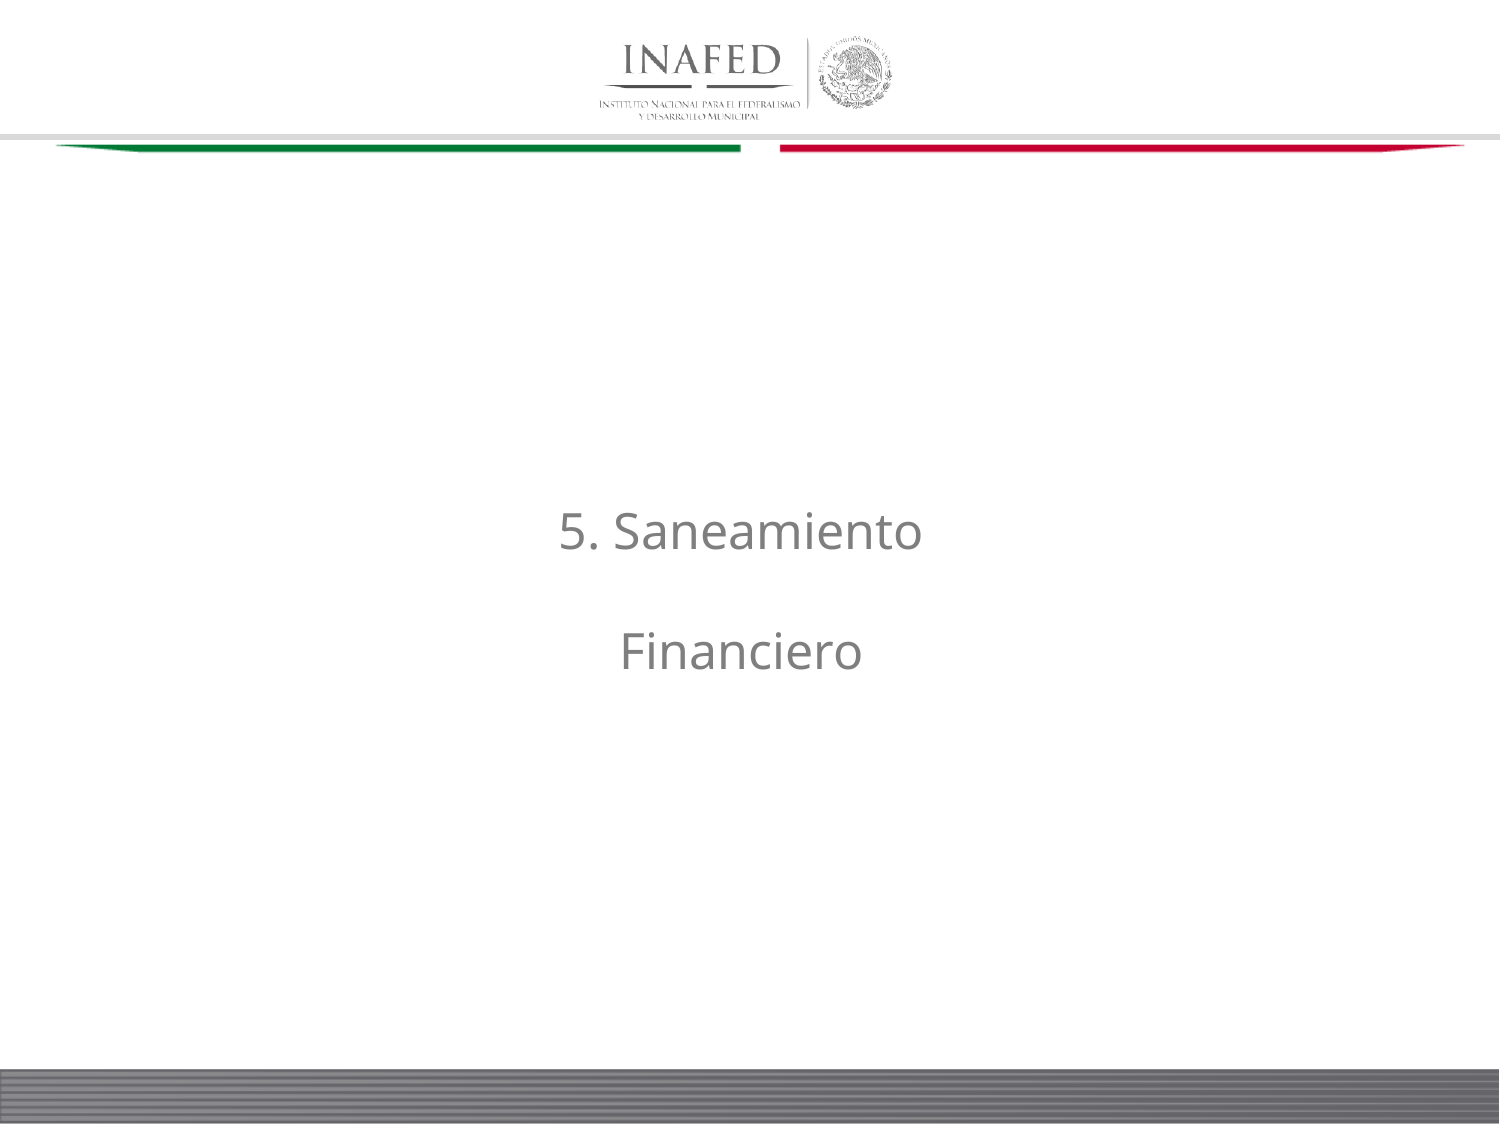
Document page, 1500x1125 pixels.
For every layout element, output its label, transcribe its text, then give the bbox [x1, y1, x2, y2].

picture [596, 34, 903, 123]
picture [0, 1068, 1499, 1125]
text_box 5. Saneamiento Financiero [41, 432, 1442, 688]
picture [52, 138, 1471, 163]
